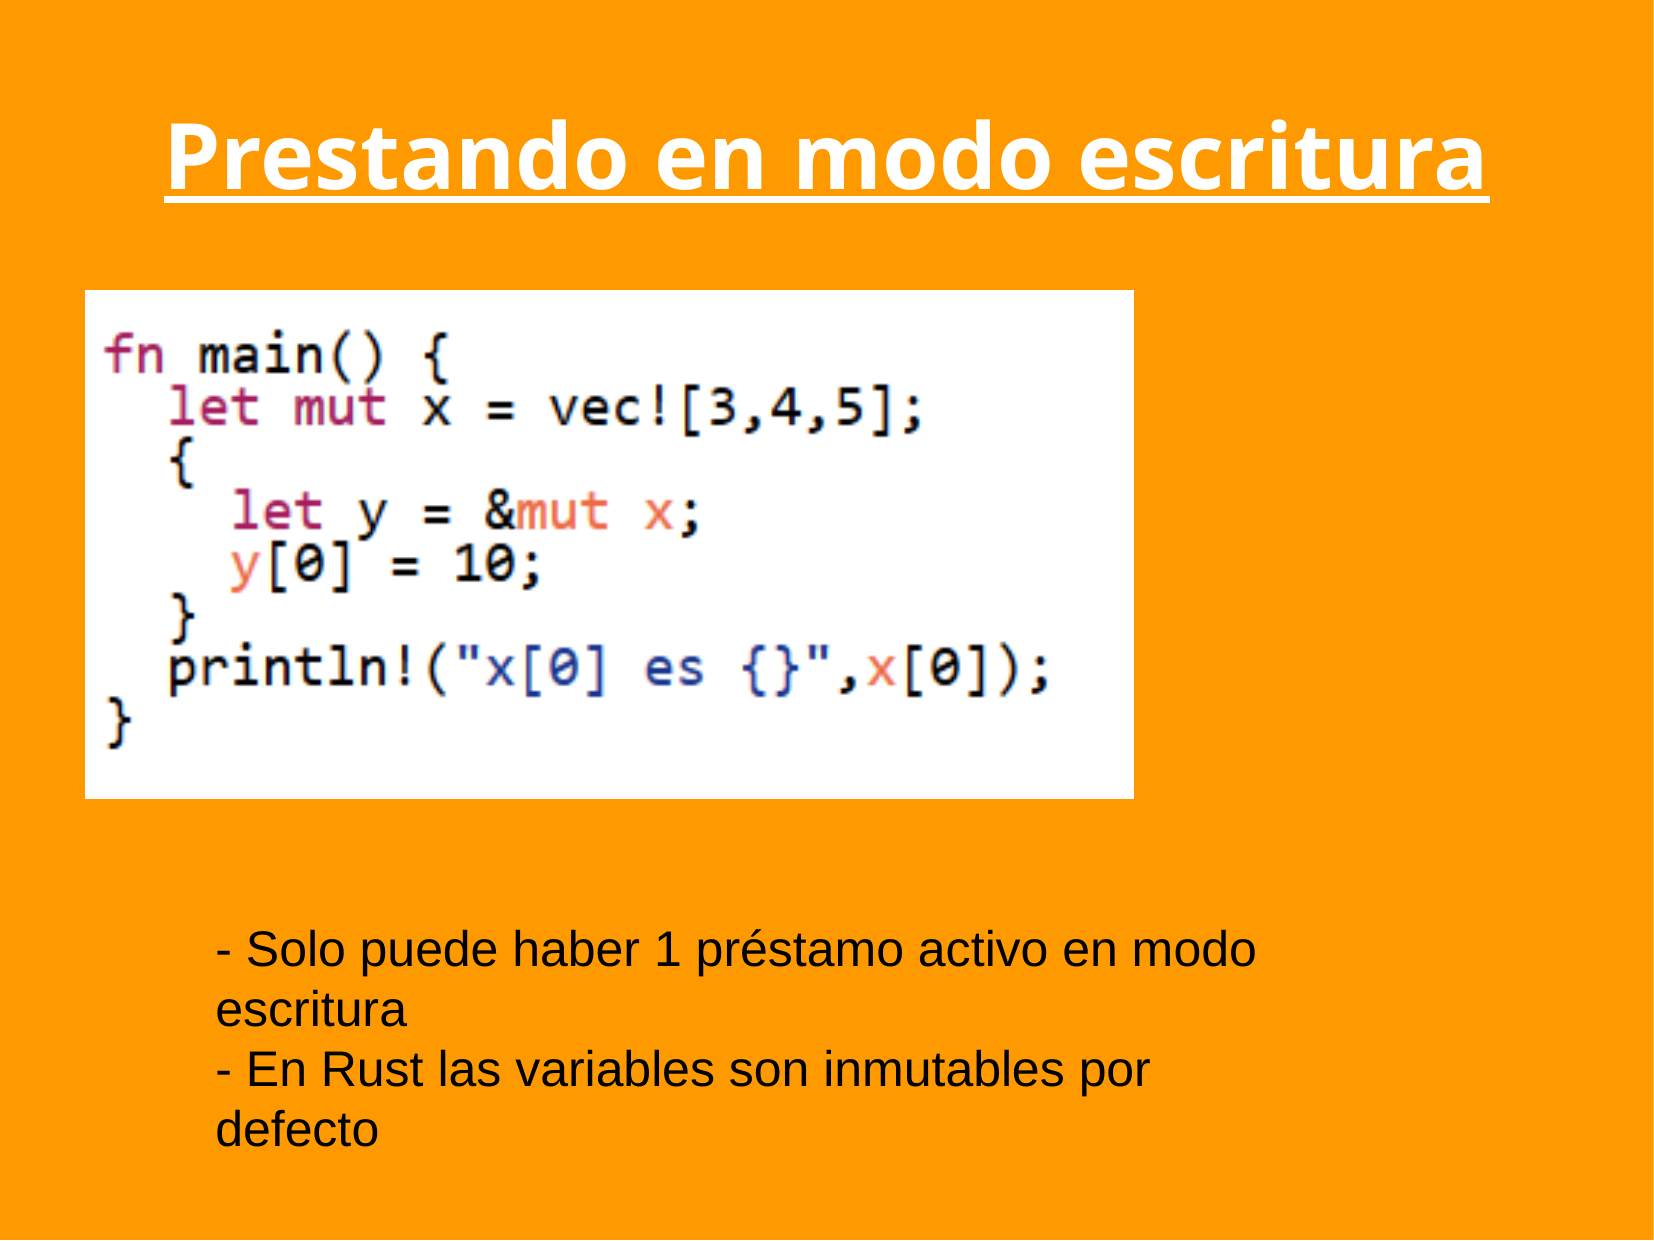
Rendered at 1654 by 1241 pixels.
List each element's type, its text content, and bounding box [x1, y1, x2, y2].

text_box - Solo puede haber 1 préstamo activo en modo escritura - En Rust las variables son inmutables por defecto [200, 909, 1288, 1159]
text_box Prestando en modo escritura [82, 49, 1571, 257]
picture [84, 289, 1135, 799]
